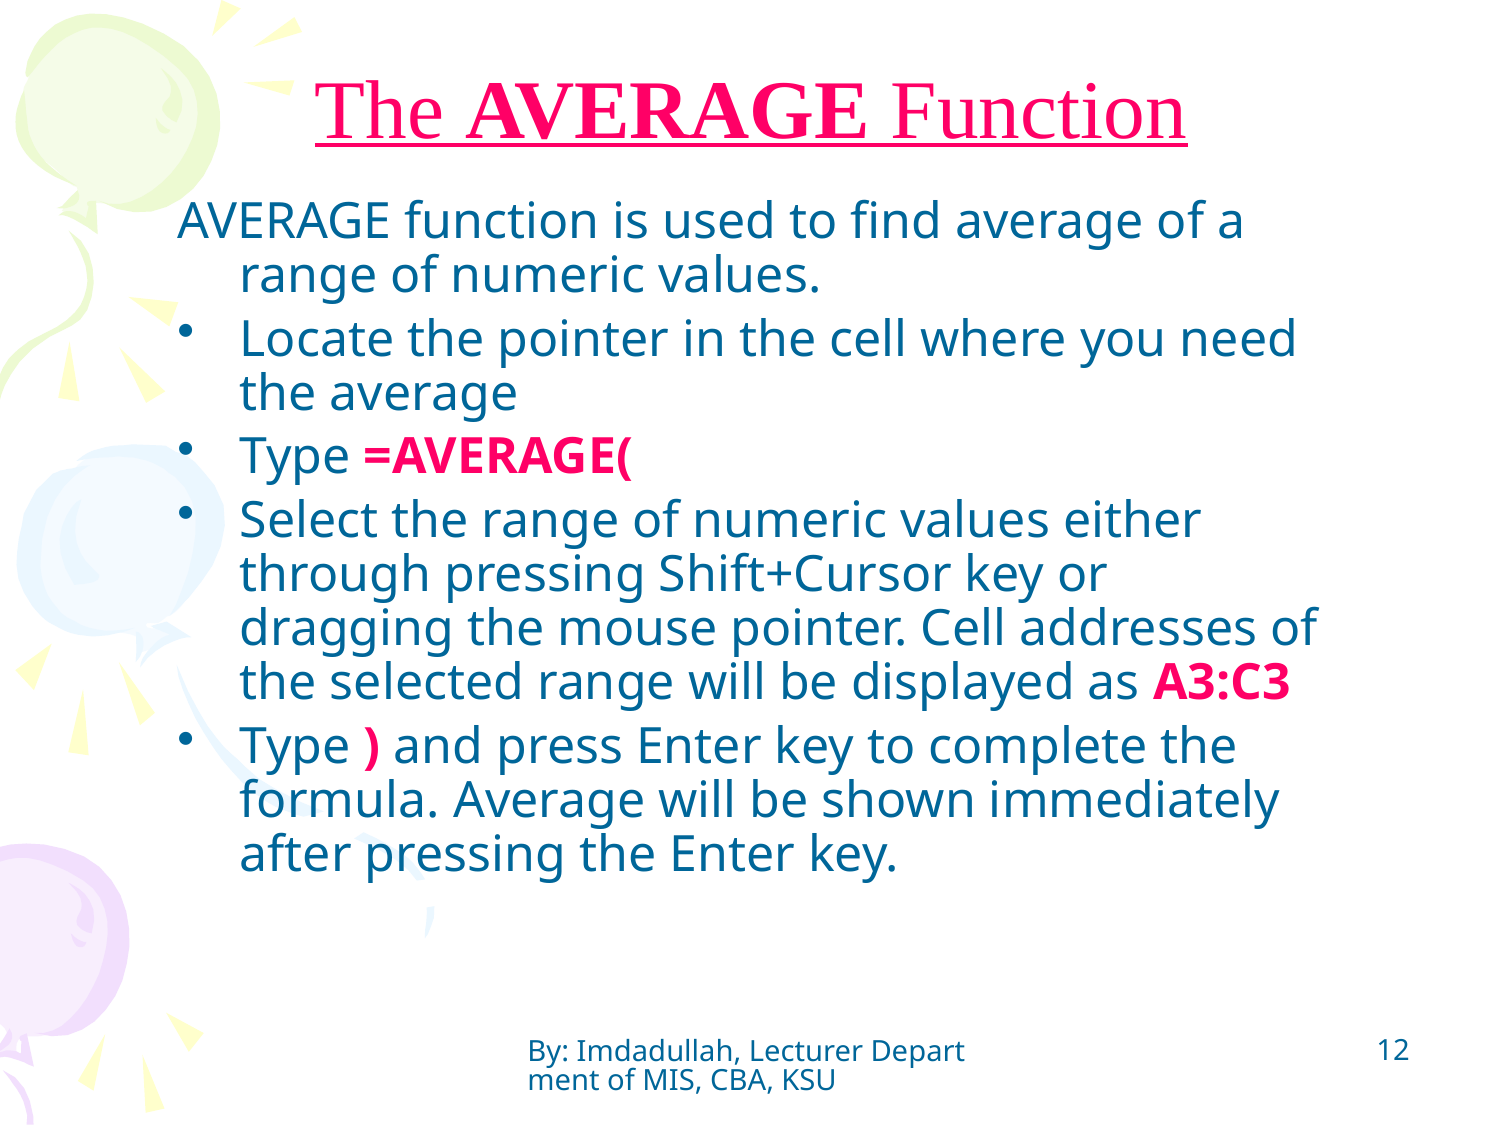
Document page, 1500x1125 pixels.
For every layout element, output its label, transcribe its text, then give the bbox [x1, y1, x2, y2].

title The AVERAGE Function [74, 37, 1428, 163]
slide_number 12 [1074, 1023, 1426, 1100]
footer By: Imdadullah, Lecturer Department of MIS, CBA, KSU [512, 1024, 988, 1101]
text_box AVERAGE function is used to find average of a range of numeric values. Locate the pointer in the cell where you need the average Type =AVERAGE( Select the range of numeric values either through pressing Shift+Cursor key or dragging the mouse pointer. Cell addresses of the selected range will be displayed as A3:C3 Type ) and press Enter key to complete the formula. Average will be shown immediately after pressing the Enter key. [162, 187, 1338, 988]
